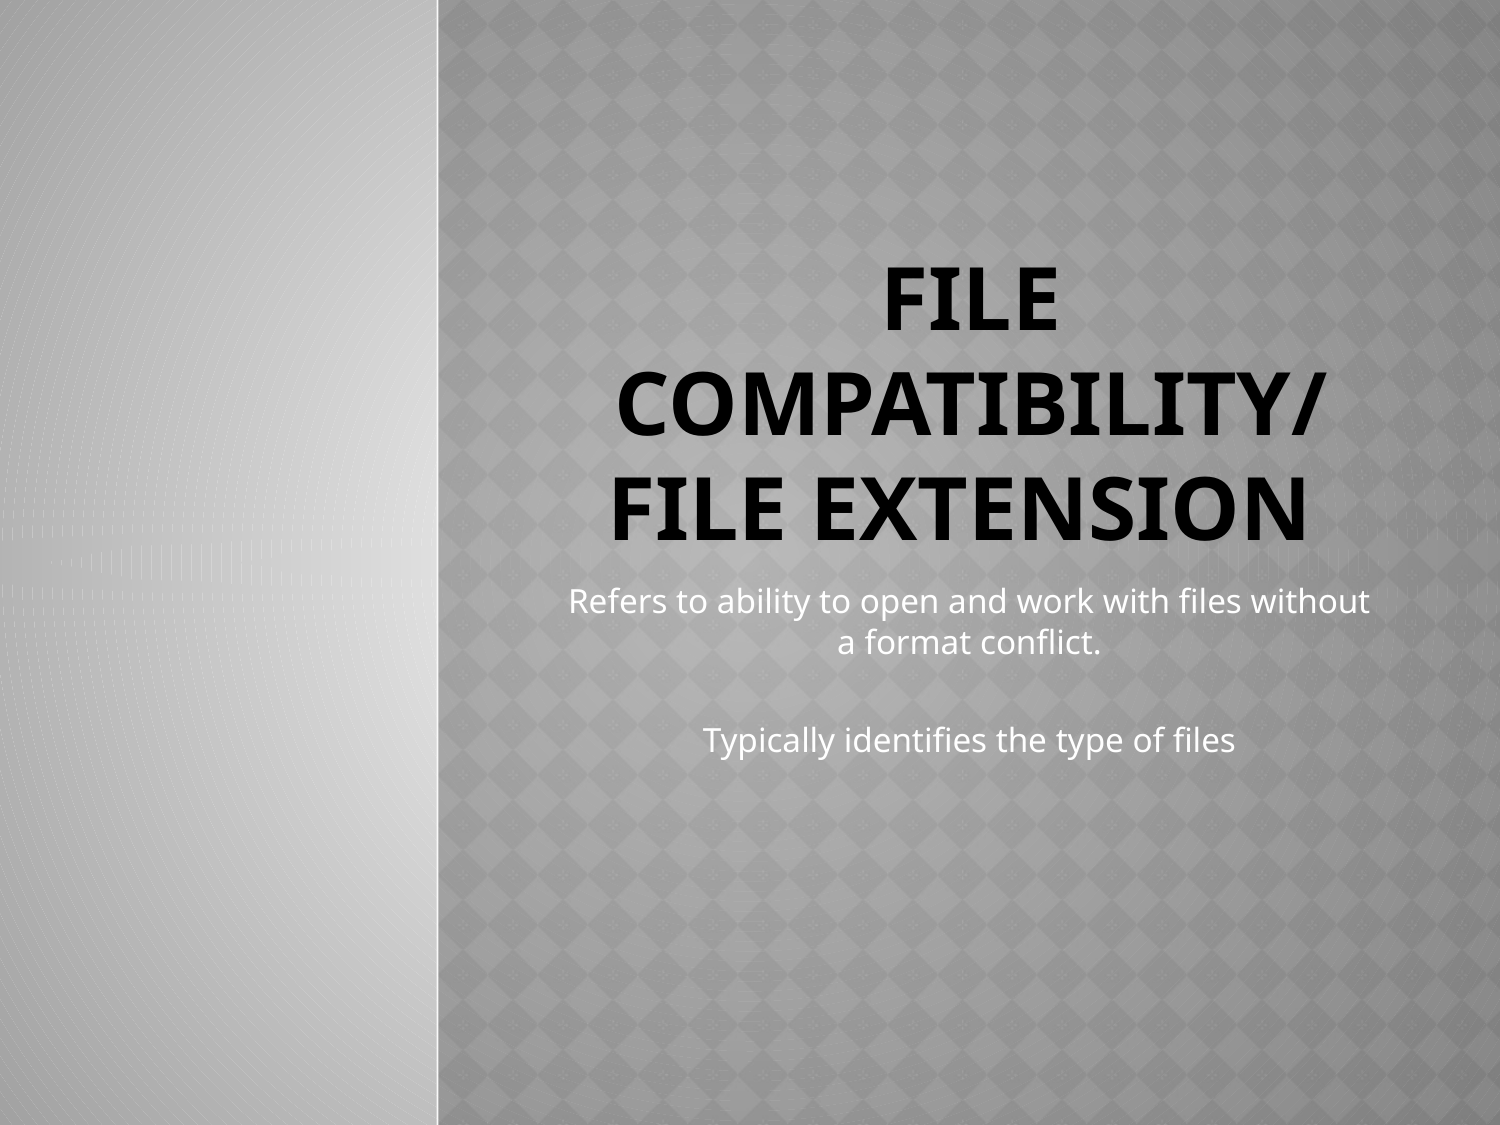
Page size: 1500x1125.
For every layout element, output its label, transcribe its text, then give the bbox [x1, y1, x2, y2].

title File compatibility/ file extension [552, 87, 1390, 558]
subtitle Refers to ability to open and work with files without a format conflict. Typically identifies the type of files [550, 580, 1390, 762]
